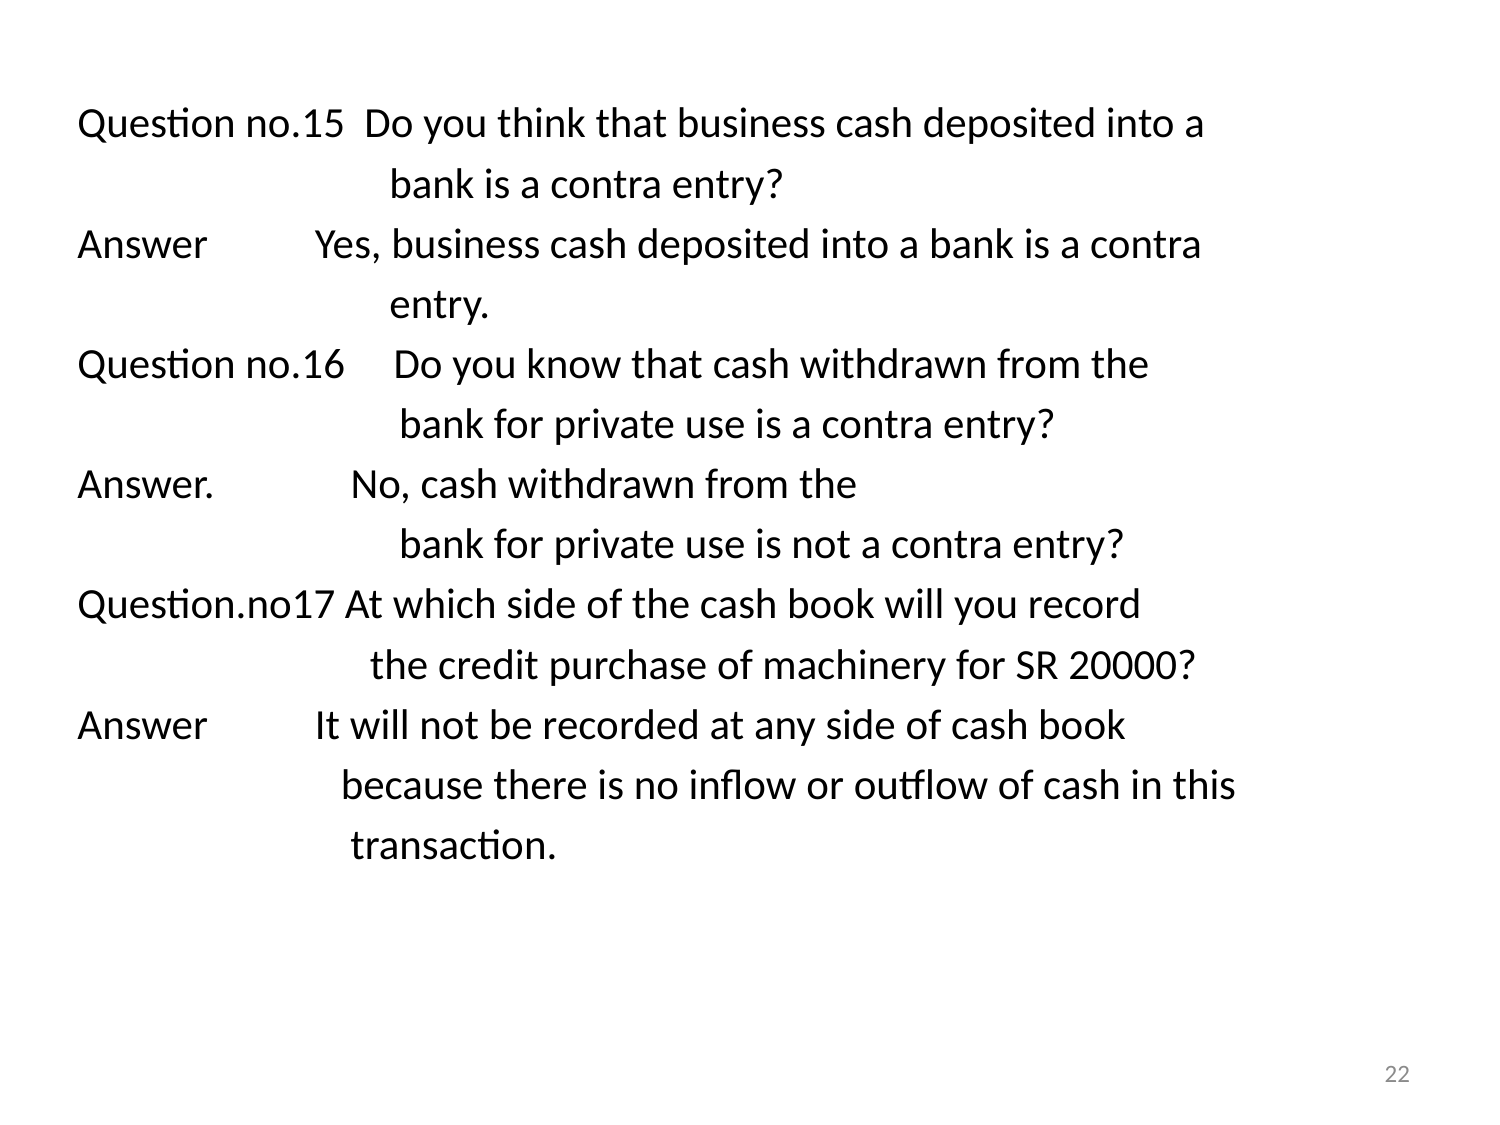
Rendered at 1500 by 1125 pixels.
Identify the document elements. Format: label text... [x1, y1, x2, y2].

list Question no.15 Do you think that business cash deposited into a bank is a contra entry? Answer Yes, business cash deposited into a bank is a contra entry. Question no.16 Do you know that cash withdrawn from the bank for private use is a contra entry? Answer. No, cash withdrawn from the bank for private use is not a contra entry? Question.no17 At which side of the cash book will you record the credit purchase of machinery for SR 20000? Answer It will not be recorded at any side of cash book because there is no inflow or outflow of cash in this transaction. [62, 87, 1413, 1063]
slide_number 22 [1074, 1042, 1425, 1103]
